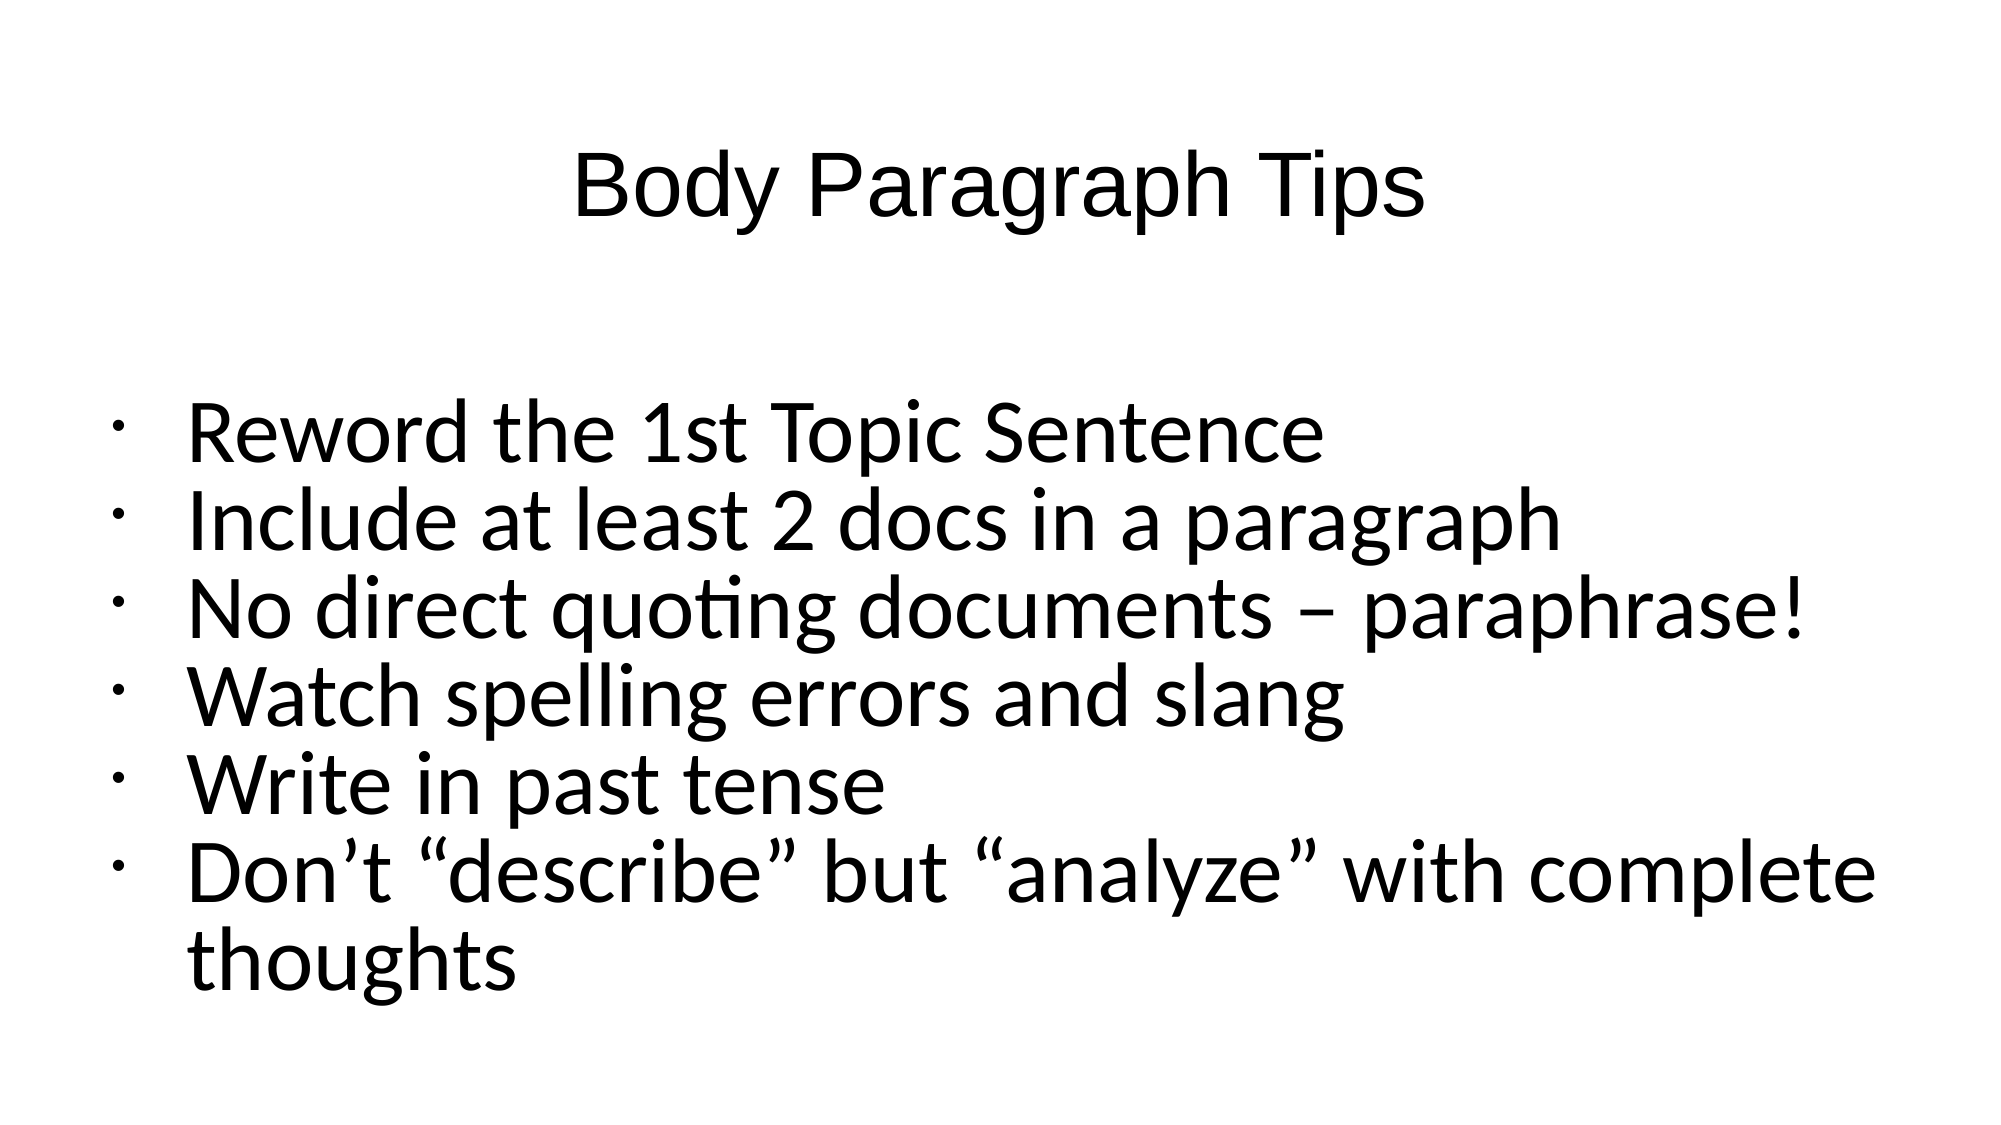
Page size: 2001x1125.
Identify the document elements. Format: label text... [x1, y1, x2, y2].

text_box Body Paragraph Tips [362, 58, 1638, 300]
text_box Reword the 1st Topic Sentence Include at least 2 docs in a paragraph No direct quoting documents – paraphrase! Watch spelling errors and slang Write in past tense Don’t “describe” but “analyze” with complete thoughts [96, 337, 1950, 1064]
